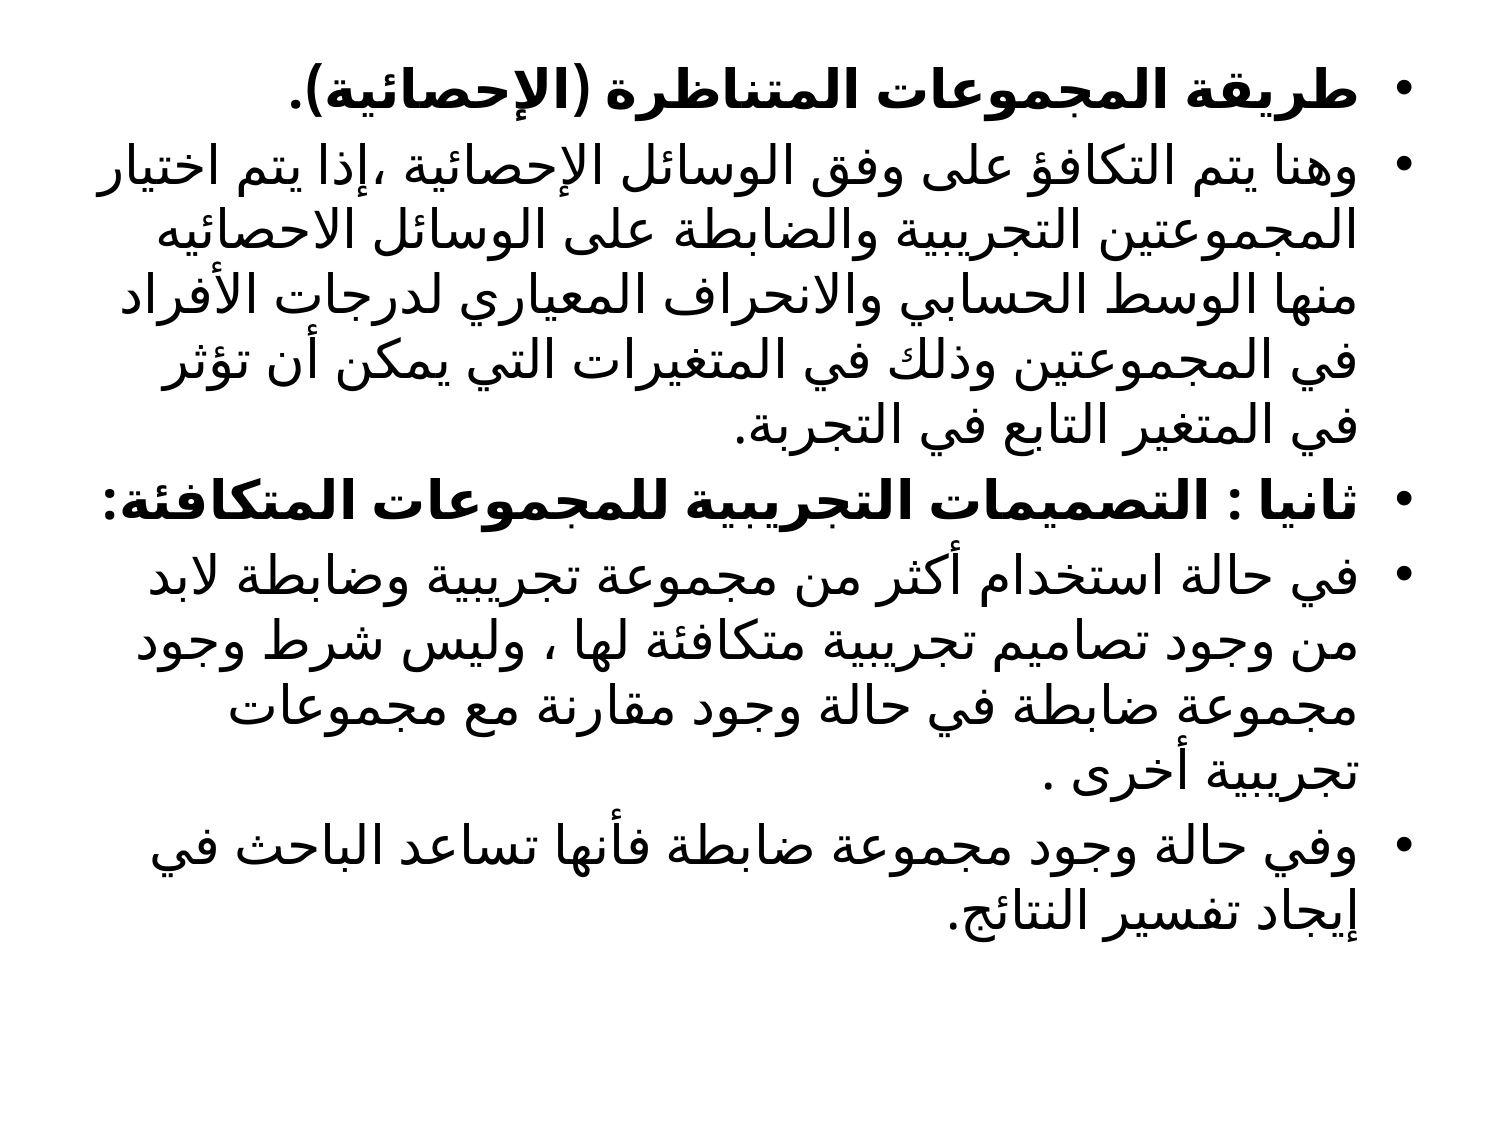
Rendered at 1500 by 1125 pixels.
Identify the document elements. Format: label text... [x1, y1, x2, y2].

list طريقة المجموعات المتناظرة (الإحصائية). وهنا يتم التكافؤ على وفق الوسائل الإحصائية ،إذا يتم اختيار المجموعتين التجريبية والضابطة على الوسائل الاحصائيه منها الوسط الحسابي والانحراف المعياري لدرجات الأفراد في المجموعتين وذلك في المتغيرات التي يمكن أن تؤثر في المتغير التابع في التجربة. ثانيا : التصميمات التجريبية للمجموعات المتكافئة: في حالة استخدام أكثر من مجموعة تجريبية وضابطة لابد من وجود تصاميم تجريبية متكافئة لها ، وليس شرط وجود مجموعة ضابطة في حالة وجود مقارنة مع مجموعات تجريبية أخرى . وفي حالة وجود مجموعة ضابطة فأنها تساعد الباحث في إيجاد تفسير النتائج. [75, 46, 1425, 1005]
